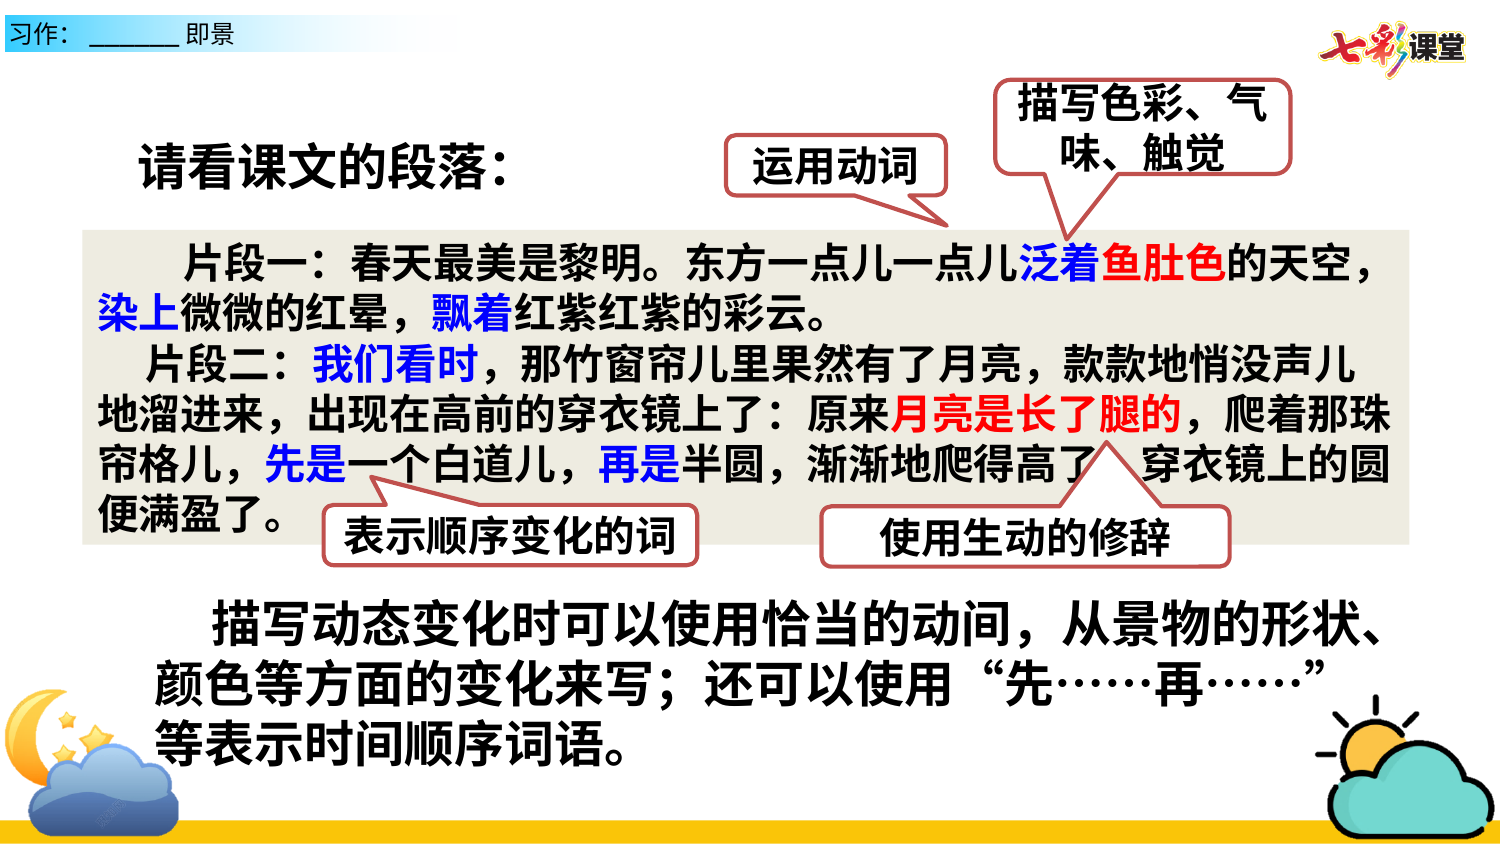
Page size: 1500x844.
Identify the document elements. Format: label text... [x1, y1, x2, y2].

picture [1278, 640, 1500, 844]
picture [1316, 20, 1468, 80]
text_box 请看课文的段落： [122, 127, 913, 203]
text_box 描写动态变化时可以使用恰当的动间，从景物的形状、颜色等方面的变化来写；还可以使用“先……再……”等表示时间顺序词语。 [139, 585, 1378, 780]
text_box 运用动词 [723, 132, 949, 228]
picture [0, 686, 185, 844]
text_box 片段一：春天最美是黎明。东方一点儿一点儿泛着鱼肚色的天空，染上微微的红晕，飘着红紫红紫的彩云。 片段二：我们看时，那竹窗帘儿里果然有了月亮，款款地悄没声儿地溜进来，出现在高前的穿衣镜上了：原来月亮是长了腿的，爬着那珠帘格儿，先是一个白道儿，再是半圆，渐渐地爬得高了，穿衣镜上的圆便满盈了。 [82, 229, 1410, 545]
text_box 表示顺序变化的词 [321, 474, 700, 568]
text_box 描写色彩、气味、触觉 [993, 77, 1293, 242]
text_box 使用生动的修辞 [819, 439, 1232, 569]
